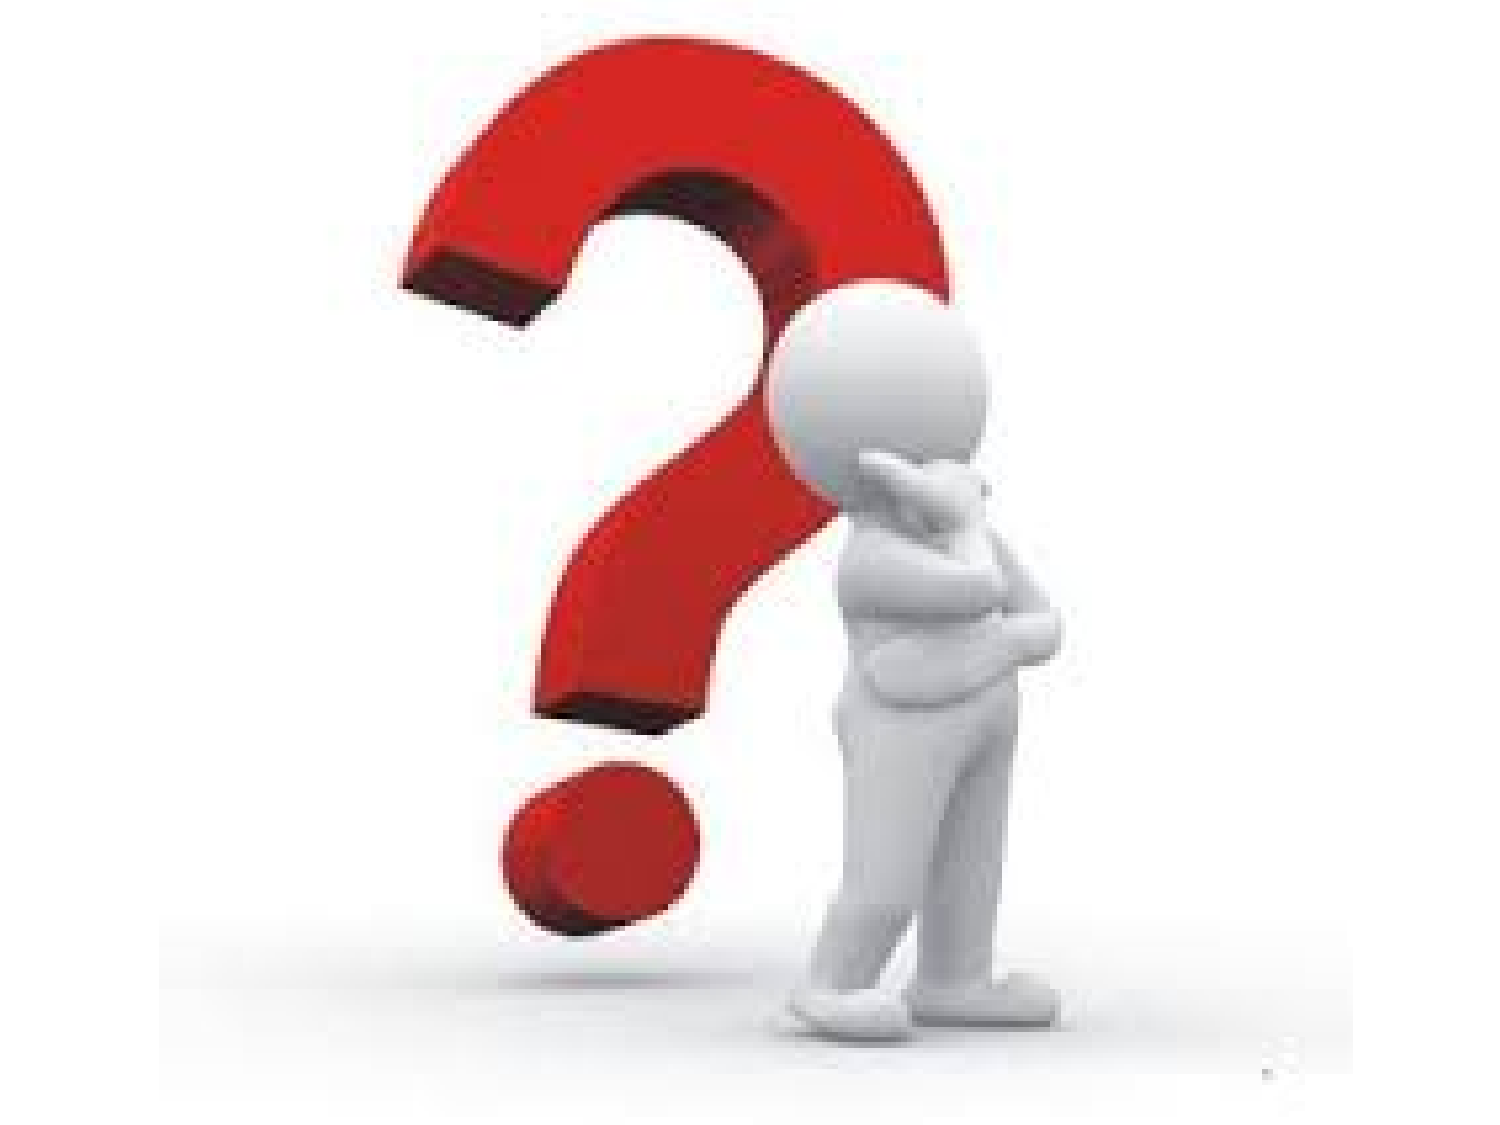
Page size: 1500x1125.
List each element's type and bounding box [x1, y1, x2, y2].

picture [159, 0, 1353, 1125]
